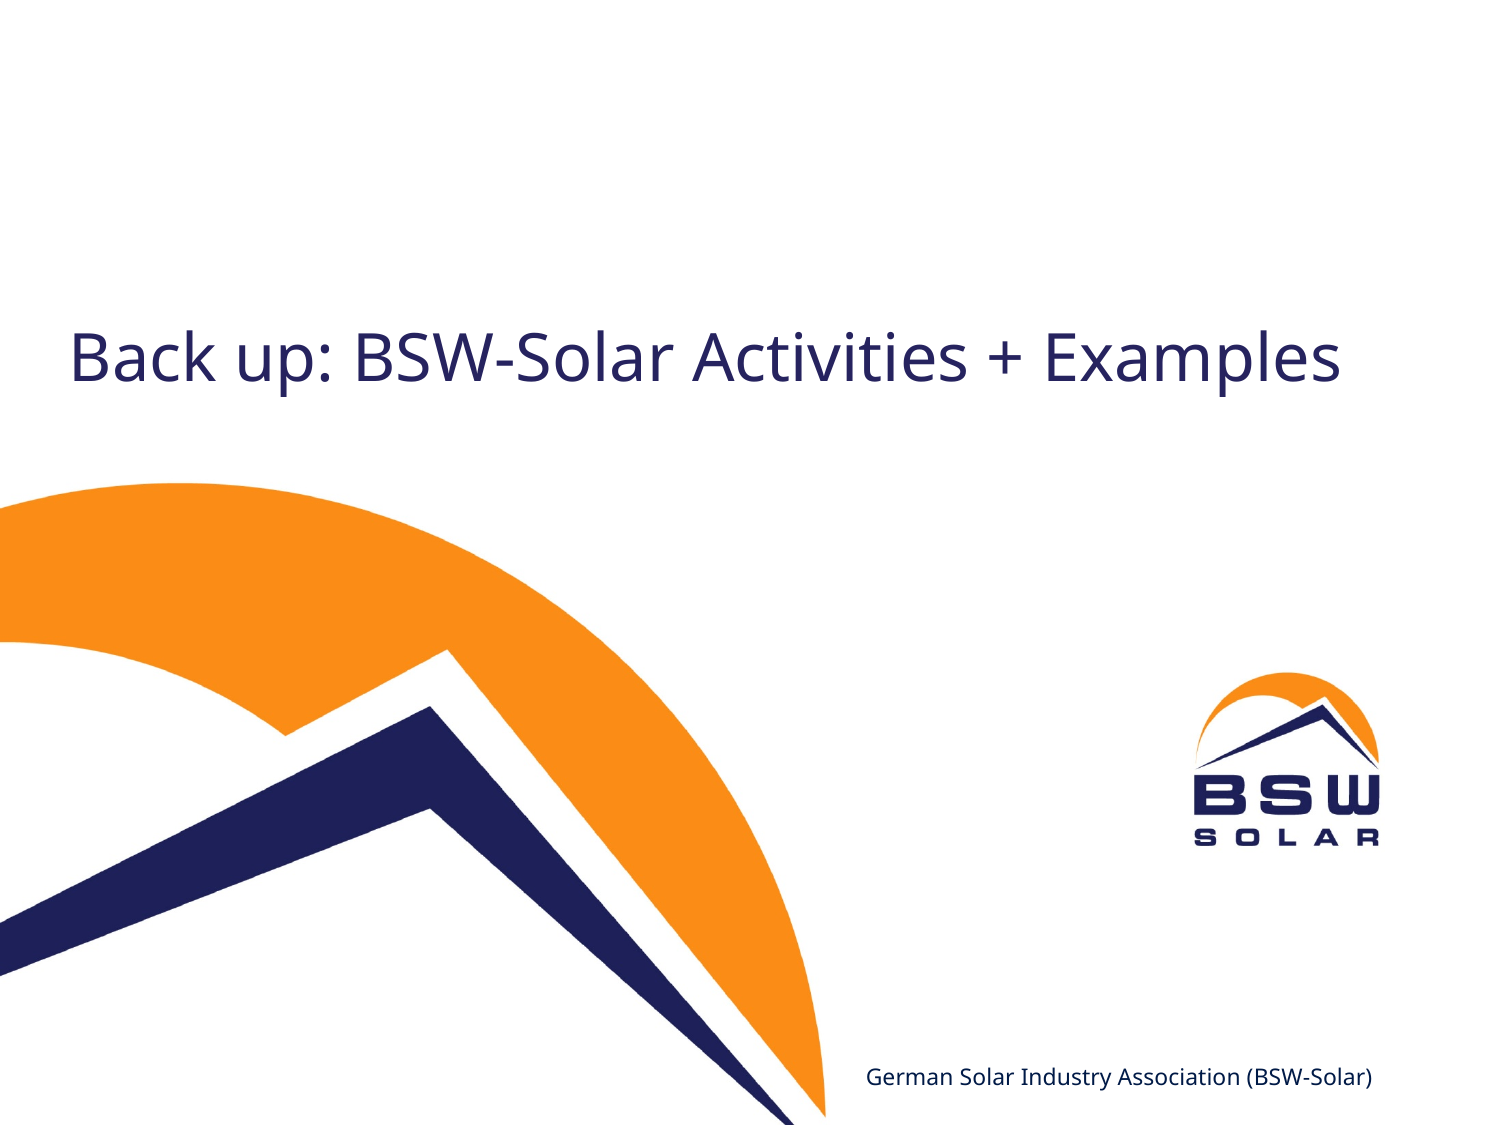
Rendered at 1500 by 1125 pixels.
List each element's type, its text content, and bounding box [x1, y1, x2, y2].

picture [0, 438, 1385, 1125]
title Back up: BSW-Solar Activities + Examples [68, 0, 1393, 396]
